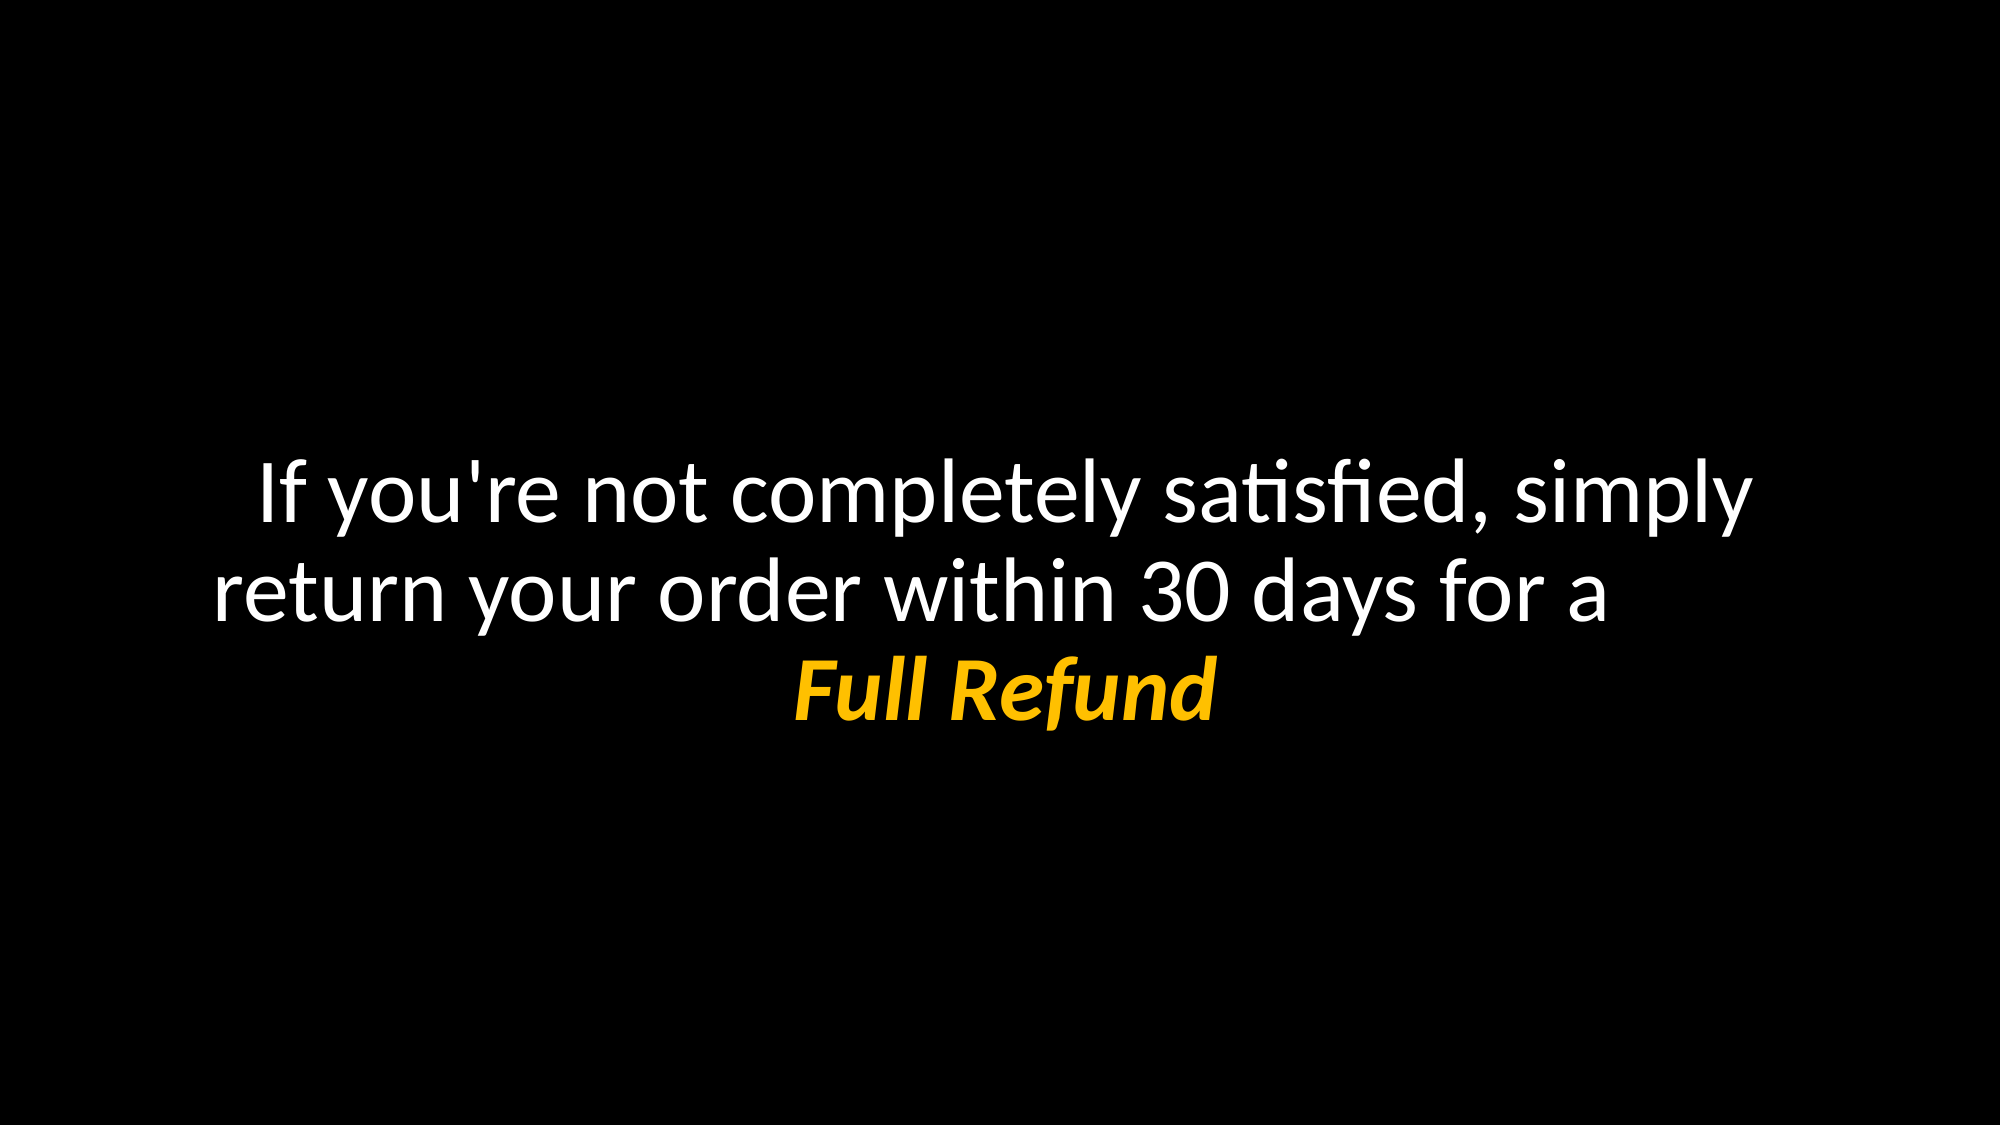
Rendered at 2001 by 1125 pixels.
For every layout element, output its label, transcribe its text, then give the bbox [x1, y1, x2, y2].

list If you're not completely satisfied, simply return your order within 30 days for a Full Refund [143, 435, 1869, 1014]
